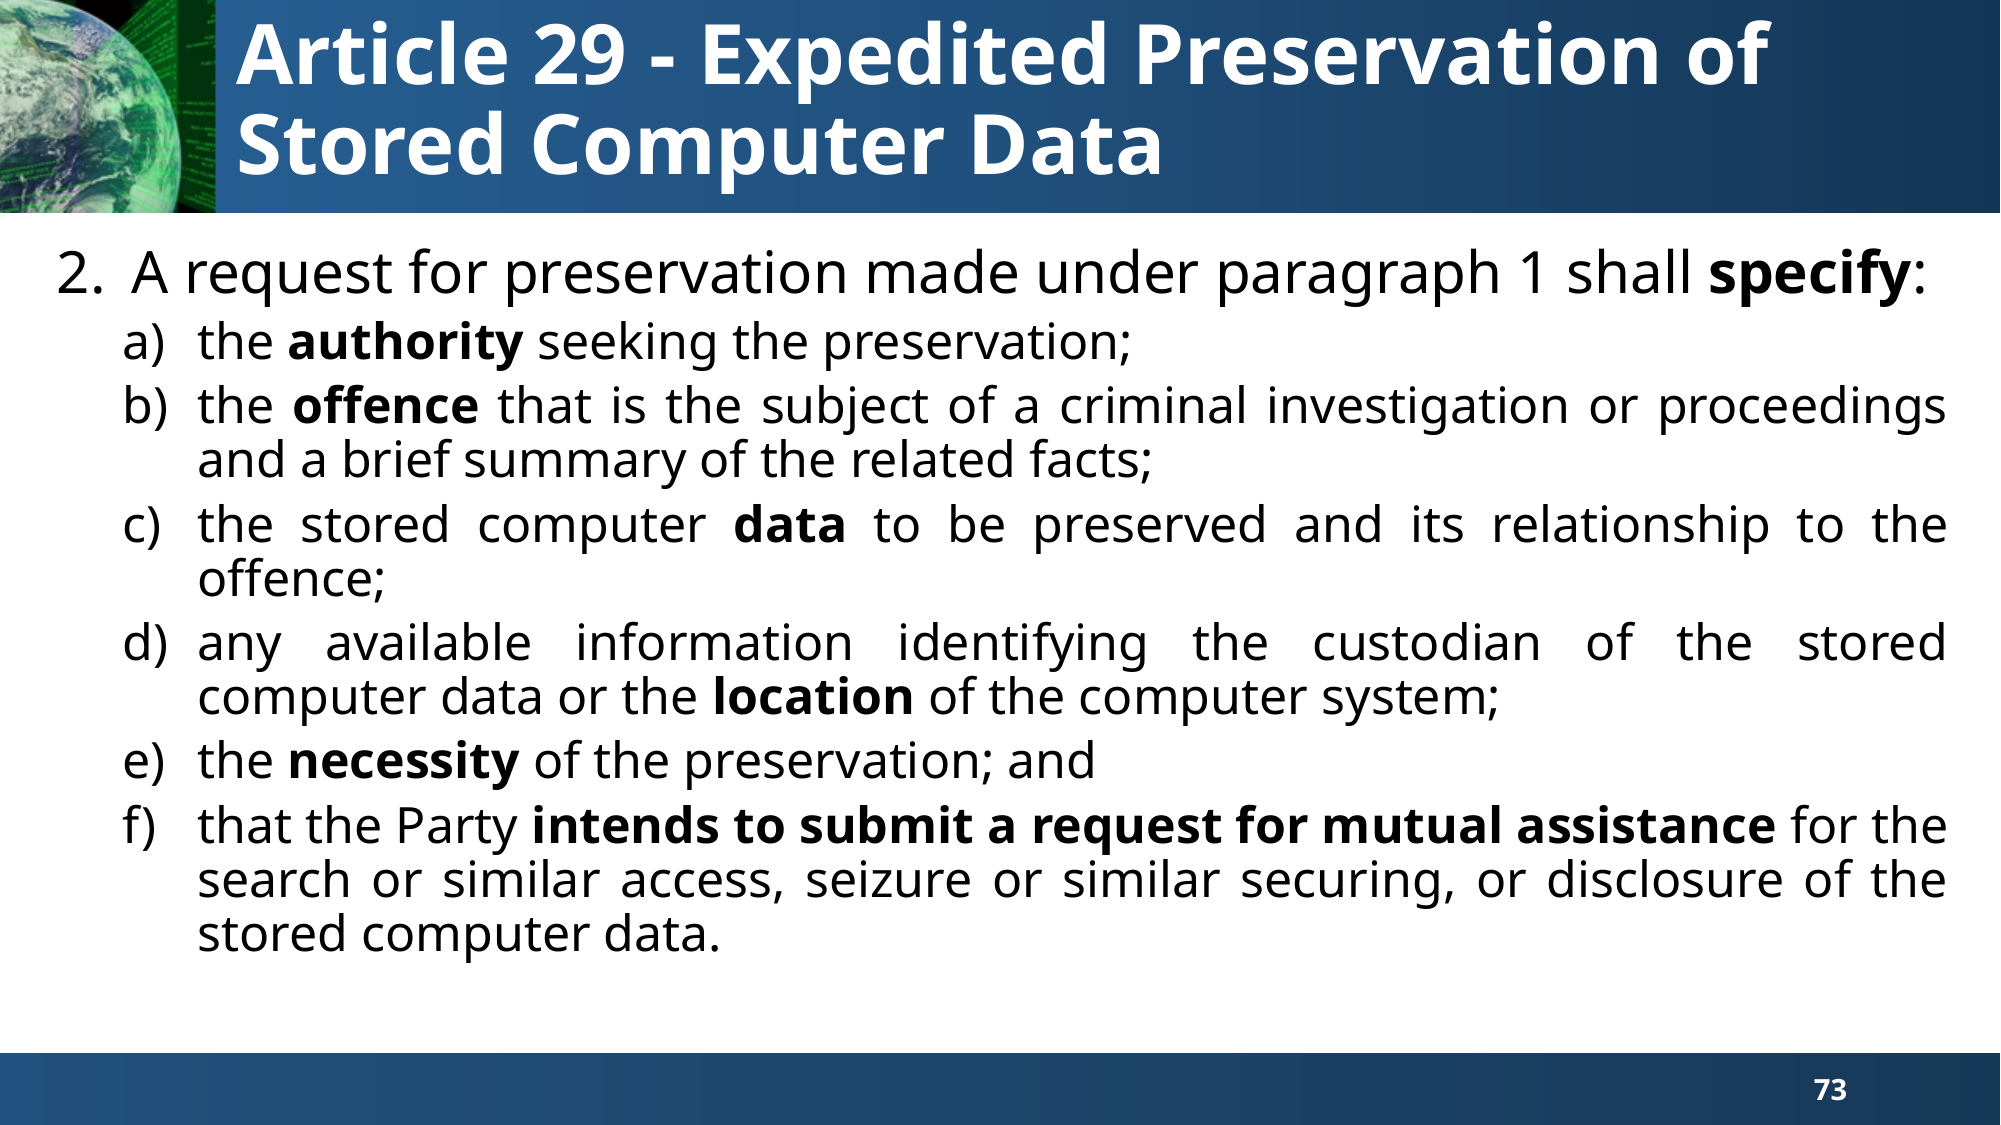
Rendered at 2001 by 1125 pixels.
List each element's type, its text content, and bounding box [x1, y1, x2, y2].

slide_number 73 [1412, 1061, 1863, 1121]
title Article 29 - Expedited Preservation of Stored Computer Data [221, 0, 1982, 206]
picture [0, 0, 2000, 213]
list A request for preservation made under paragraph 1 shall specify: the authority seeking the preservation; the offence that is the subject of a criminal investigation or proceedings and a brief summary of the related facts; the stored computer data to be preserved and its relationship to the offence; any available information identifying the custodian of the stored computer data or the location of the computer system; the necessity of the preservation; and that the Party intends to submit a request for mutual assistance for the search or similar access, seizure or similar securing, or disclosure of the stored computer data. [41, 235, 1964, 1035]
